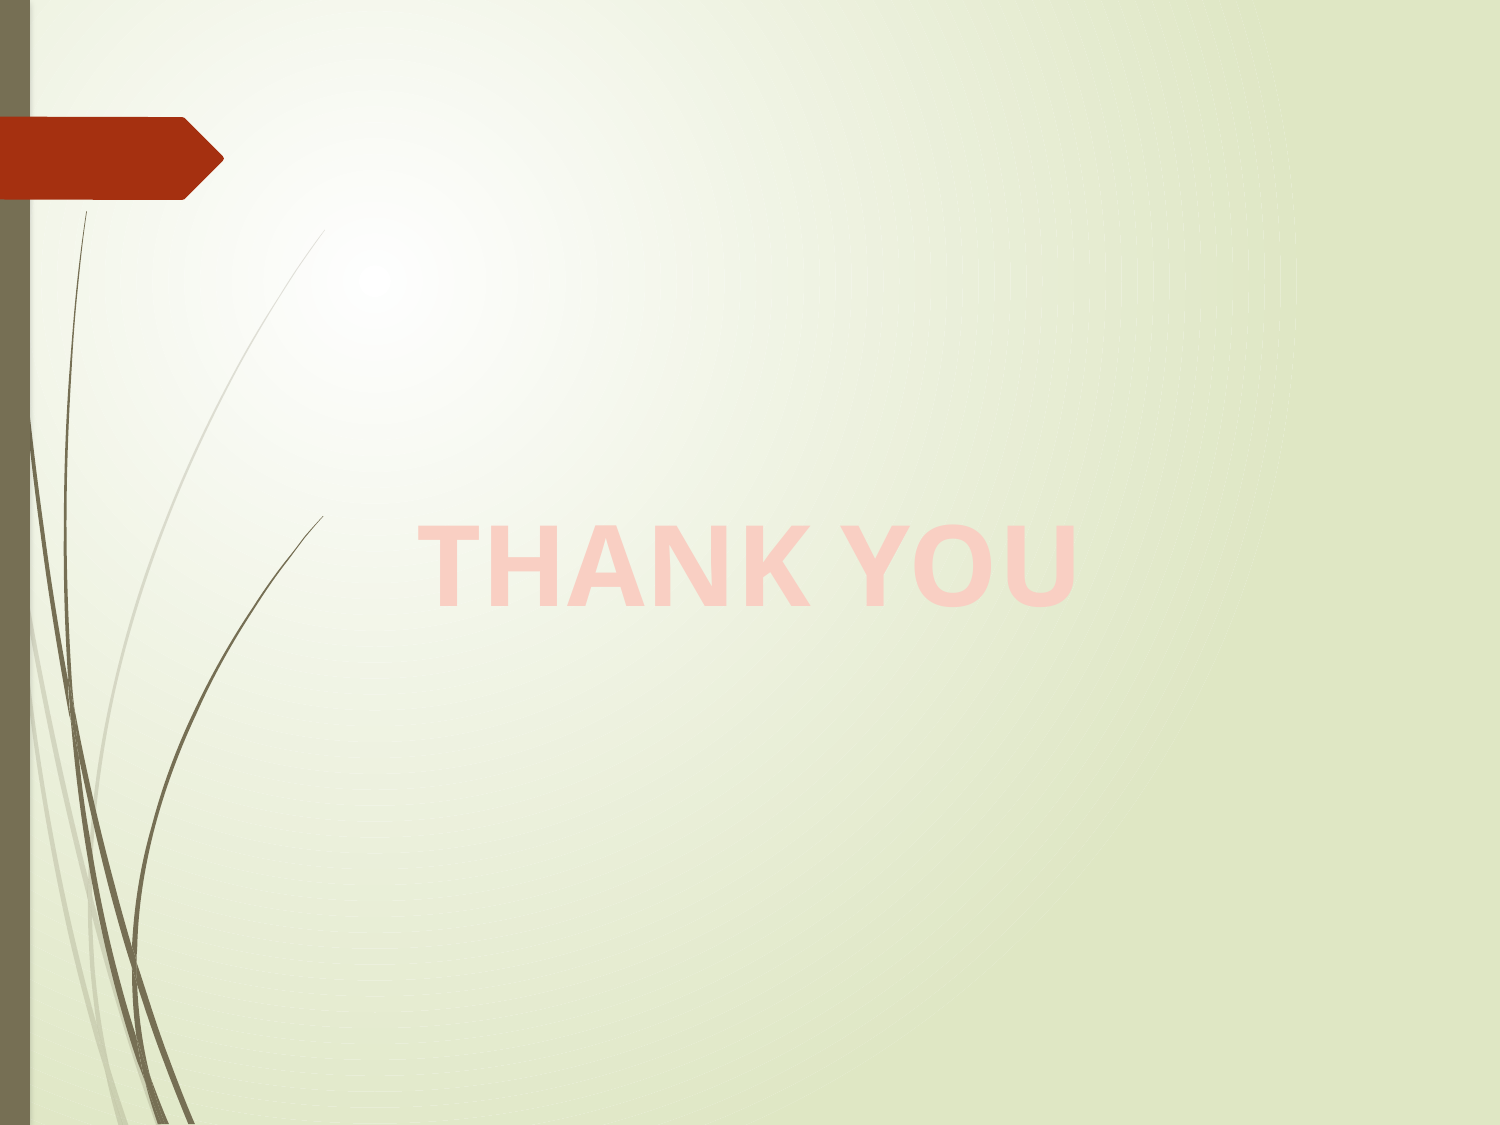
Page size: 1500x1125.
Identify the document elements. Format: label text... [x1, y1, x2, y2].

text_box THANK YOU [401, 486, 1099, 637]
